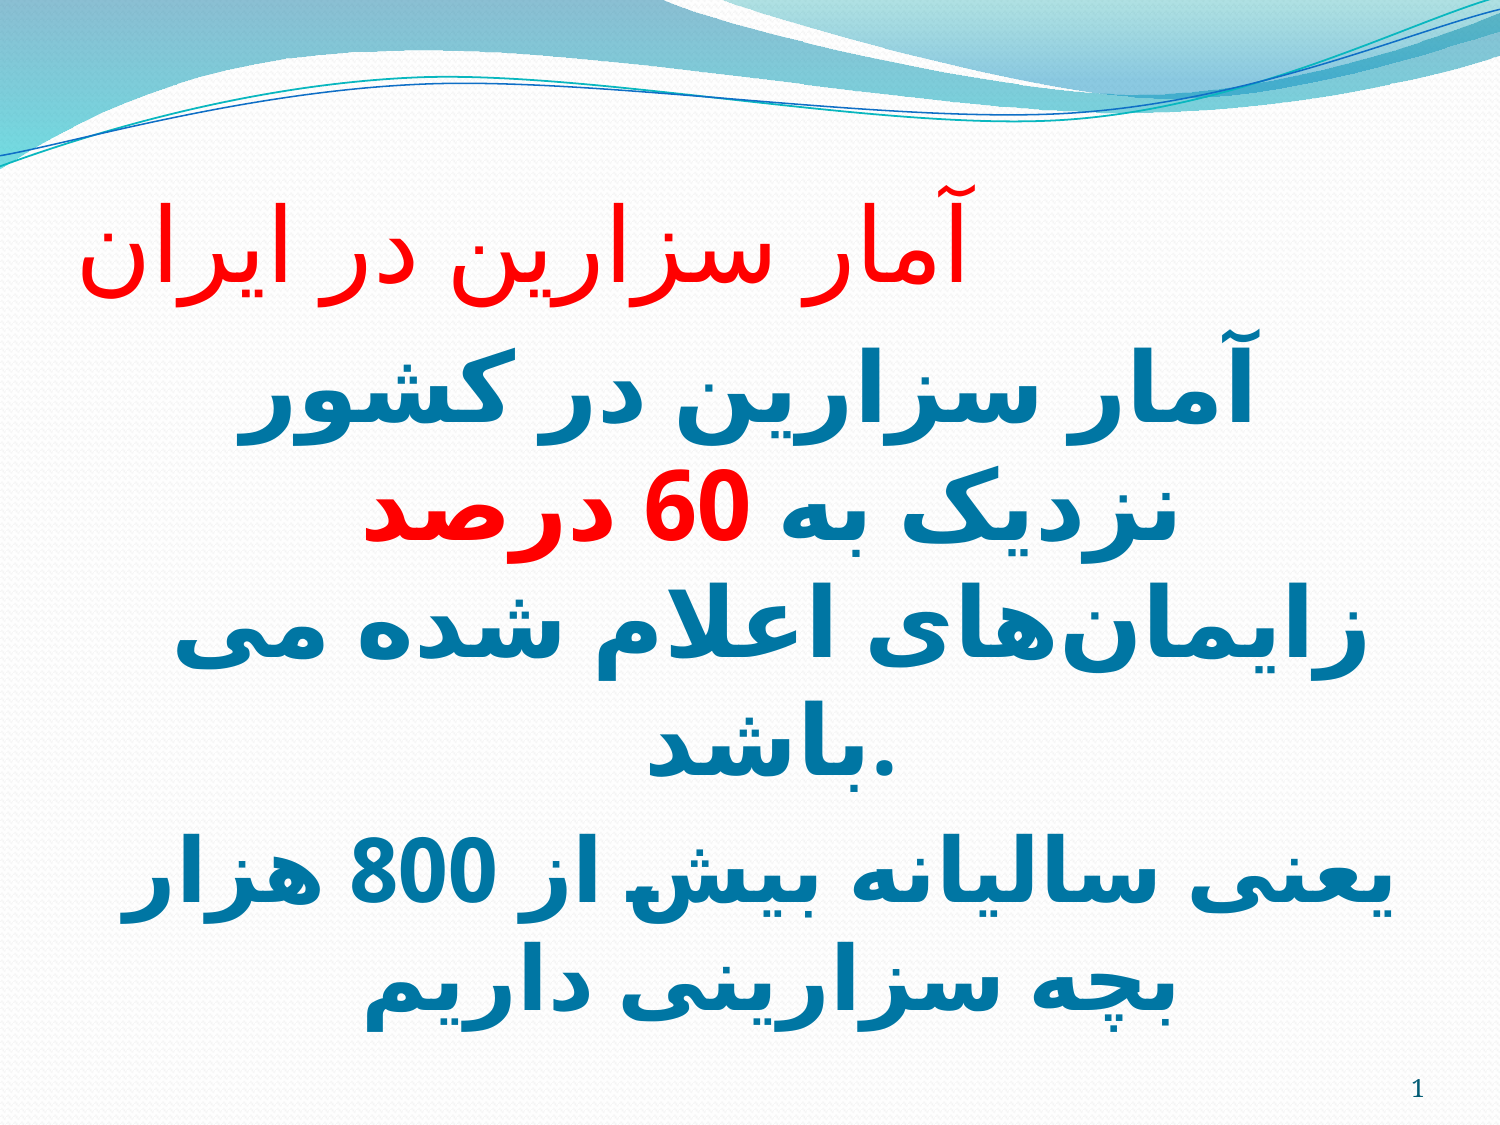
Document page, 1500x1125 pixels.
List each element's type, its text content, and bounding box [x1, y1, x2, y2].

slide_number 1 [1299, 1042, 1425, 1103]
title آمار سزارین در ایران [75, 115, 1425, 303]
list آمار سزارین در کشور نزدیک به 60 درصد زایمان‌های اعلام شده می باشد. یعنی سالیانه بیش از 800 هزار بچه سزارینی داریم [75, 317, 1425, 1038]
